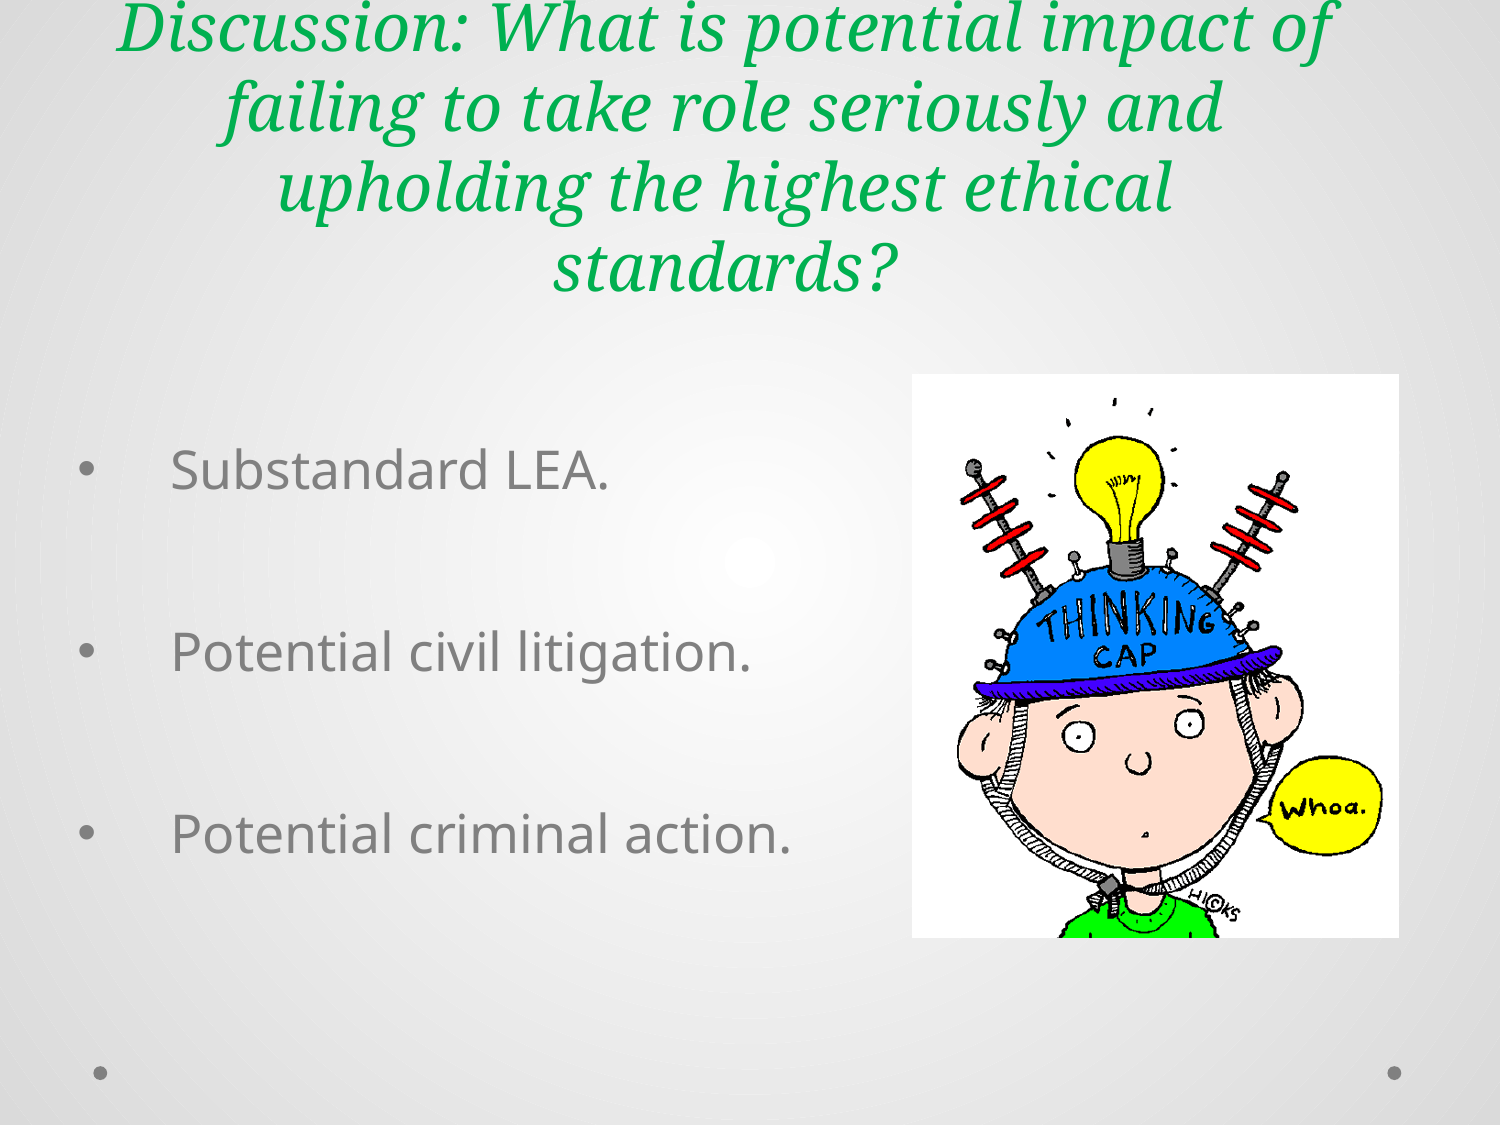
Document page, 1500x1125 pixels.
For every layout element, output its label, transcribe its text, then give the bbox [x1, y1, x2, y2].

list Substandard LEA. Potential civil litigation. Potential criminal action. [62, 412, 900, 875]
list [912, 374, 1399, 938]
title Discussion: What is potential impact of failing to take role seriously and upholding the highest ethical standards? [99, 37, 1350, 313]
